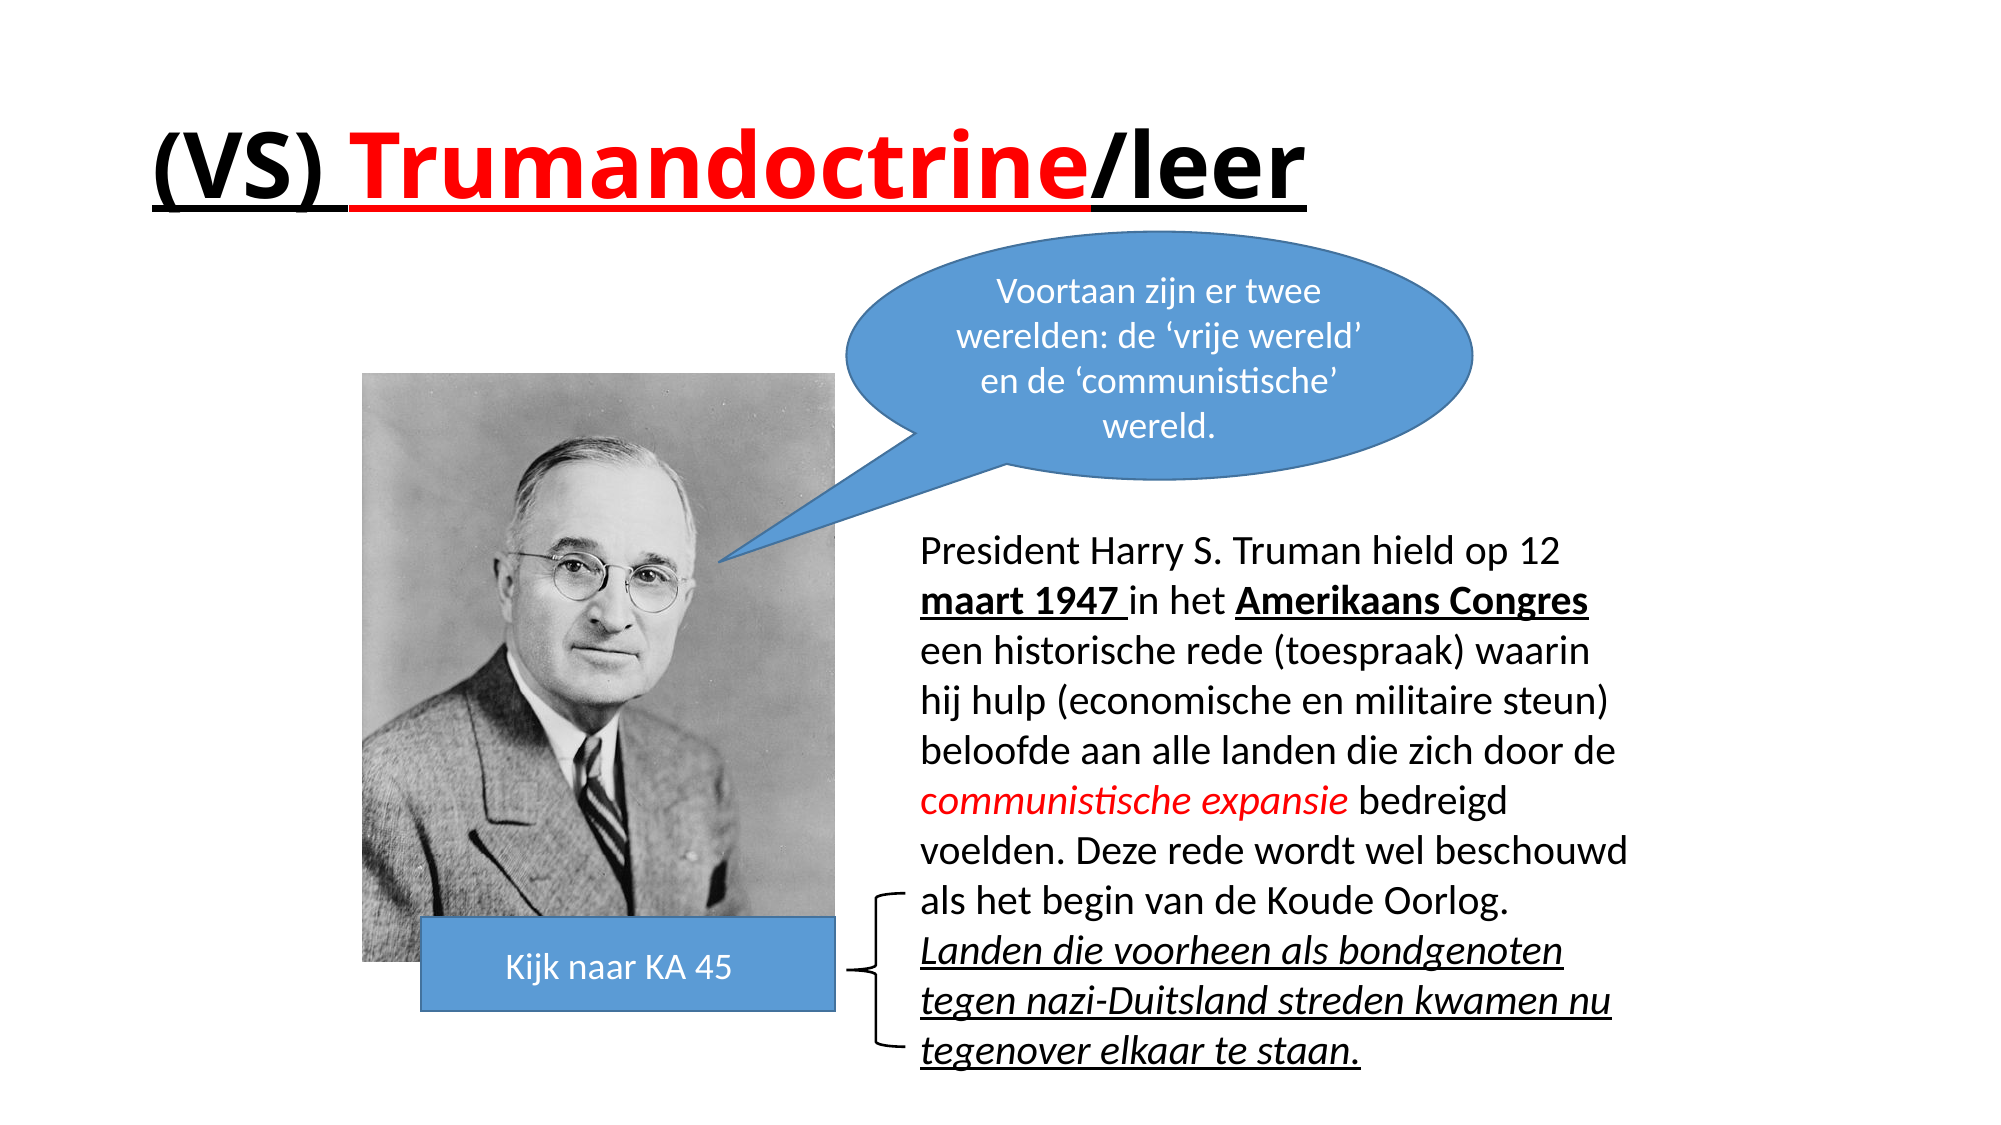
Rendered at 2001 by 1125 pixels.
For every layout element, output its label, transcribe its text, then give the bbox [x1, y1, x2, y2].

text_box Kijk naar KA 45 [420, 916, 836, 1012]
text_box [846, 892, 906, 1048]
text_box Voortaan zijn er twee werelden: de ‘vrije wereld’ en de ‘communistische’ wereld. [835, 230, 1474, 524]
title (VS) Trumandoctrine/leer [137, 59, 1863, 278]
text_box President Harry S. Truman hield op 12 maart 1947 in het Amerikaans Congres een historische rede (toespraak) waarin hij hulp (economische en militaire steun) beloofde aan alle landen die zich door de communistische expansie bedreigd voelden. Deze rede wordt wel beschouwd als het begin van de Koude Oorlog. Landen die voorheen als bondgenoten tegen nazi-Duitsland streden kwamen nu tegenover elkaar te staan. [905, 515, 1656, 1081]
picture [362, 373, 835, 962]
